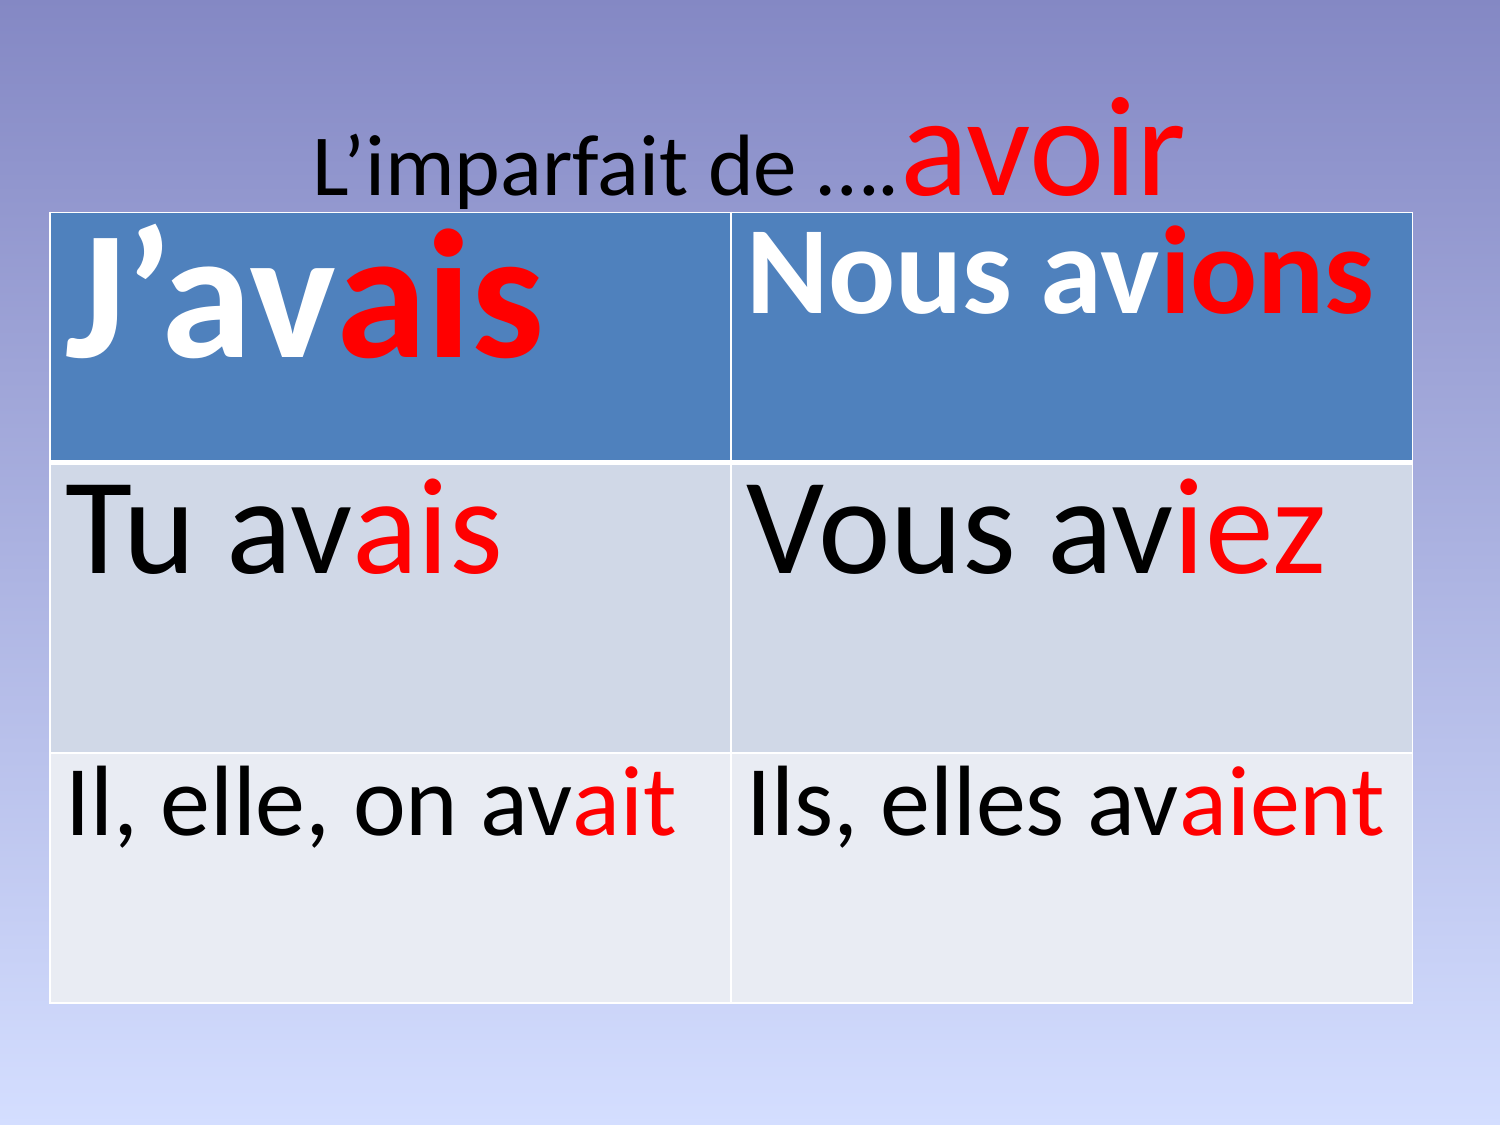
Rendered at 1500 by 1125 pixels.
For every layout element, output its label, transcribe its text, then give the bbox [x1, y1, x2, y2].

table_cell Il, elle, on avait [51, 754, 730, 1002]
table_cell Tu avais [51, 465, 730, 752]
table_cell Ils, elles avaient [732, 754, 1412, 1002]
table_cell Vous aviez [732, 465, 1412, 752]
table_header J’avais [51, 213, 730, 460]
table_header Nous avions [732, 213, 1412, 460]
title L’imparfait de ….avoir [75, 45, 1425, 233]
